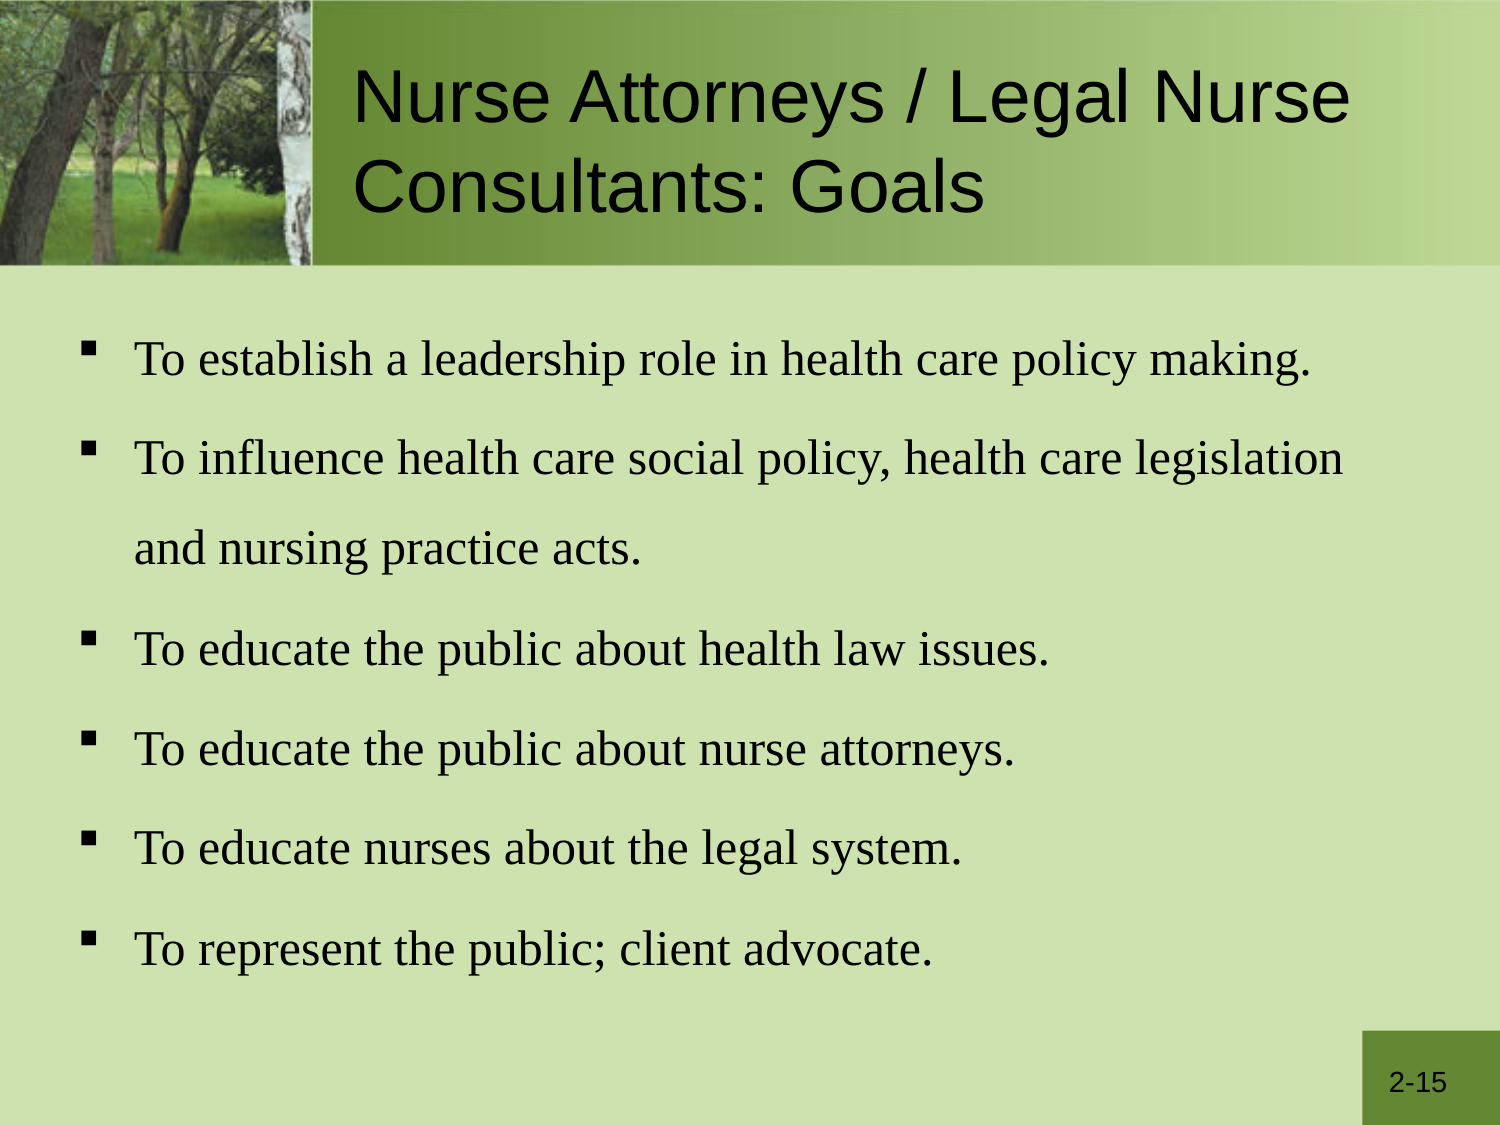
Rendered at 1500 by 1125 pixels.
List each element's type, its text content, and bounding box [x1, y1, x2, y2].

list To establish a leadership role in health care policy making. To influence health care social policy, health care legislation and nursing practice acts. To educate the public about health law issues. To educate the public about nurse attorneys. To educate nurses about the legal system. To represent the public; client advocate. [62, 287, 1375, 1000]
picture [0, 0, 1500, 1125]
title Nurse Attorneys / Legal Nurse Consultants: Goals [337, 24, 1438, 250]
slide_number 2-15 [1149, 1031, 1463, 1107]
